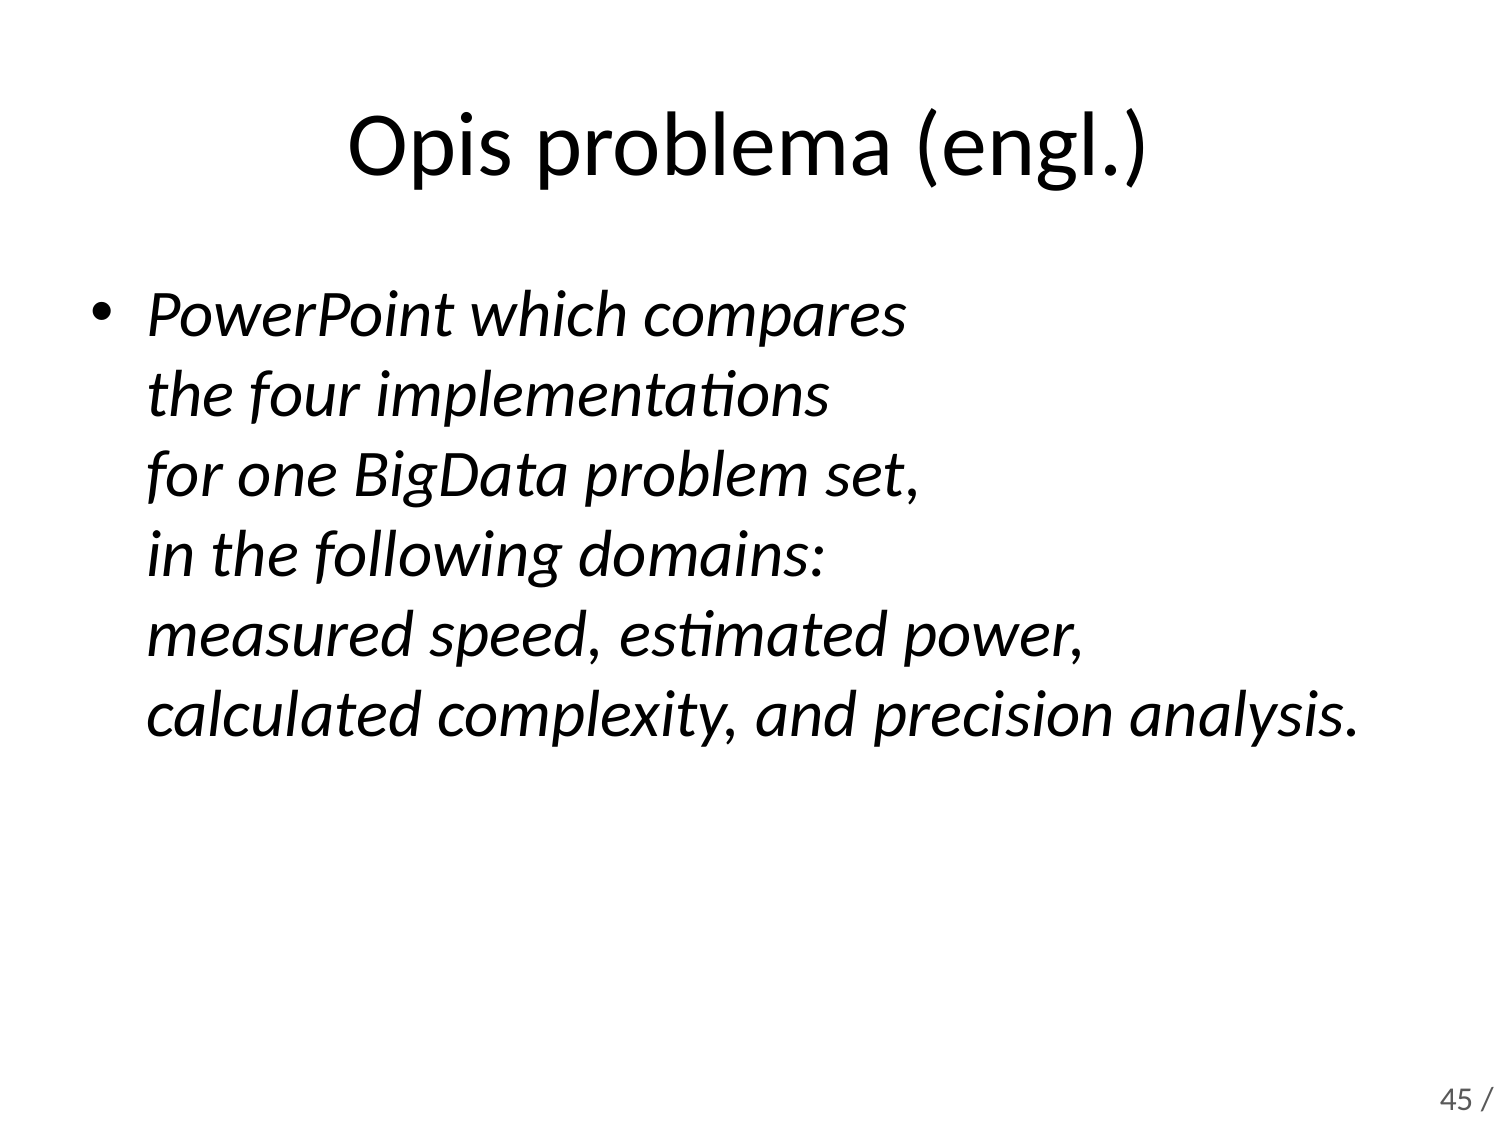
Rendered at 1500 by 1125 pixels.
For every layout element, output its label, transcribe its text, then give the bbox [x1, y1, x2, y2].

title Opis problema (engl.) [75, 45, 1425, 233]
list PowerPoint which compares the four implementations for one BigData problem set, in the following domains: measured speed, estimated power, calculated complexity, and precision analysis. [75, 262, 1425, 1005]
